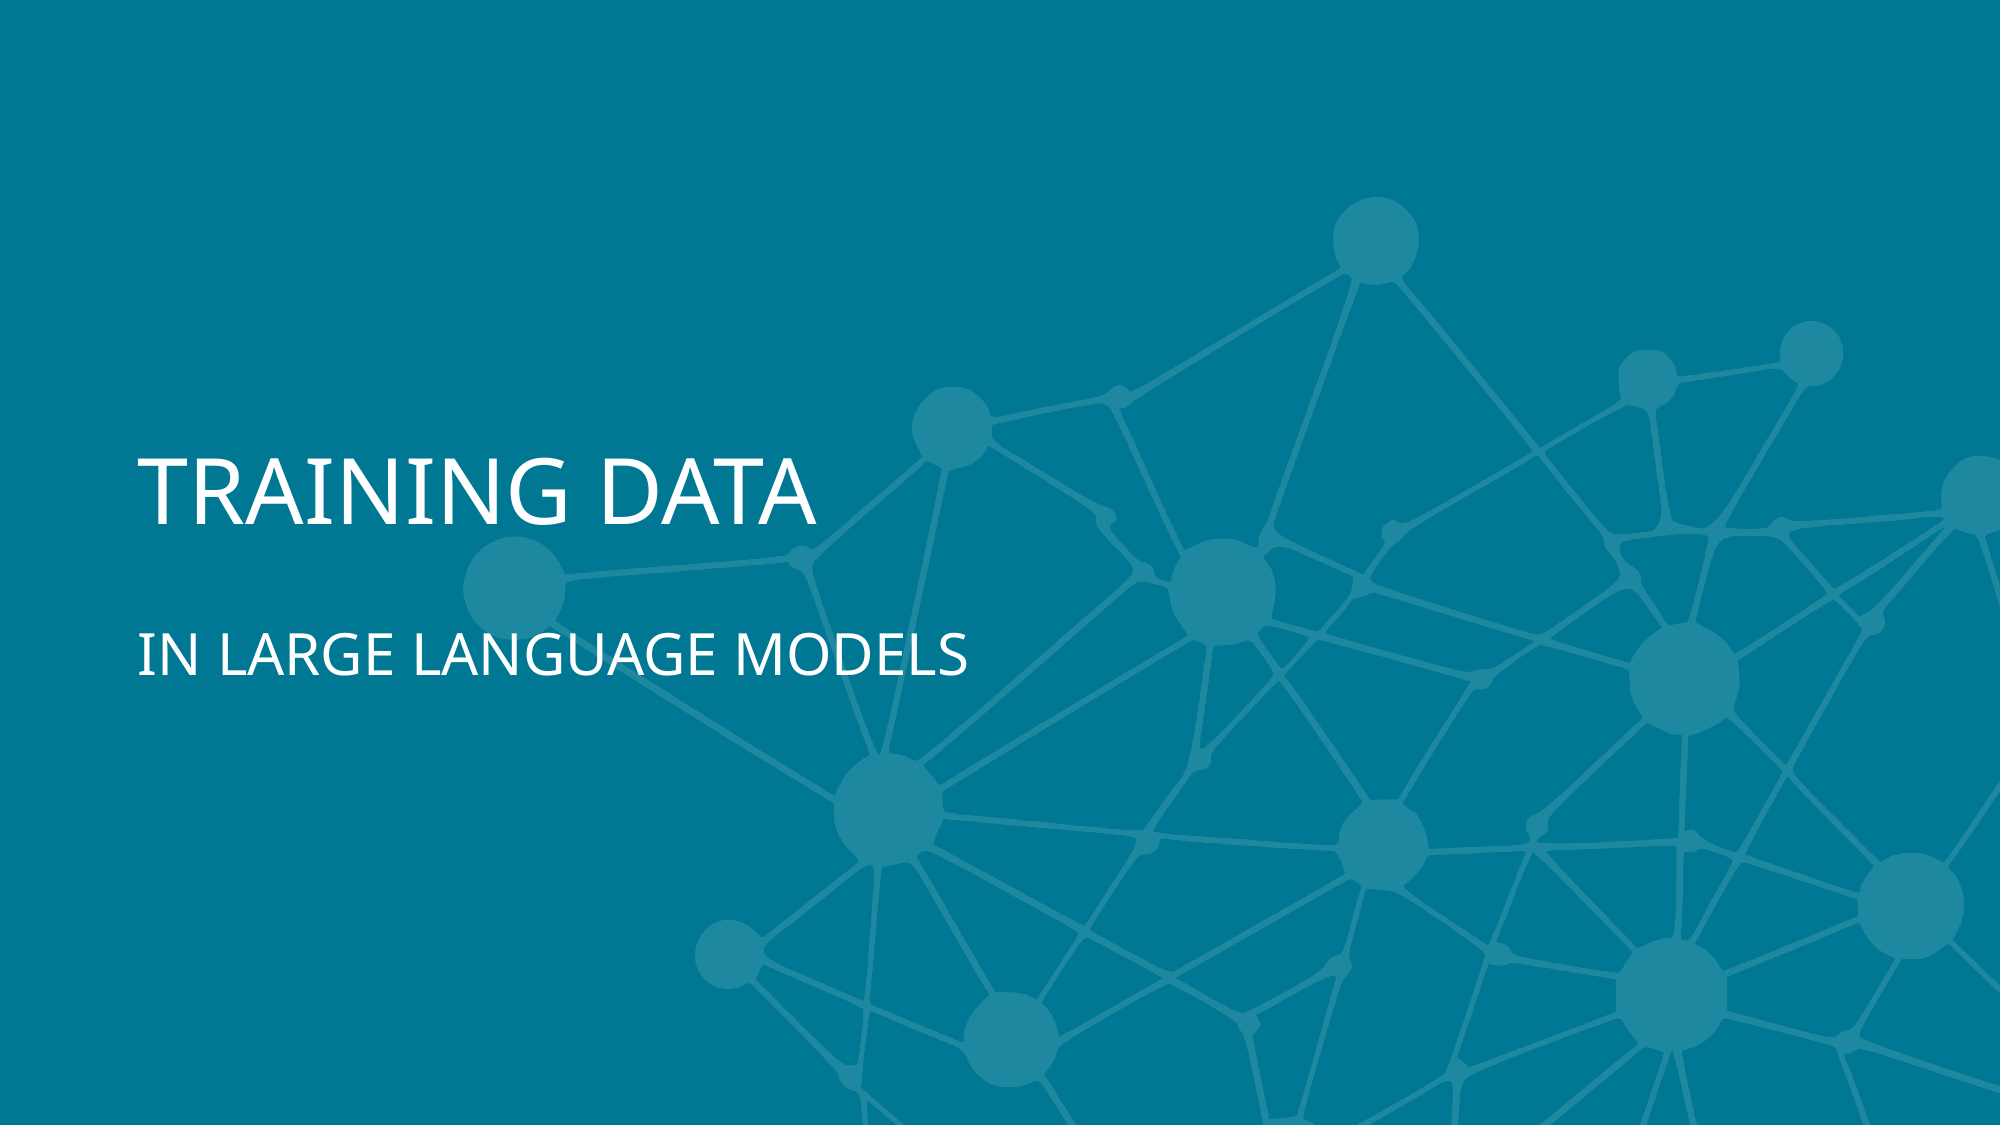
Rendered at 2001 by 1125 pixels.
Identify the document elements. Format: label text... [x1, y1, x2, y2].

title Training Data in Large Language Models [122, 424, 463, 700]
picture [605, 459, 657, 523]
picture [511, 458, 564, 524]
picture [463, 459, 496, 523]
picture [464, 198, 2000, 1125]
picture [759, 459, 815, 523]
picture [662, 459, 718, 523]
picture [714, 459, 762, 523]
picture [463, 639, 477, 674]
